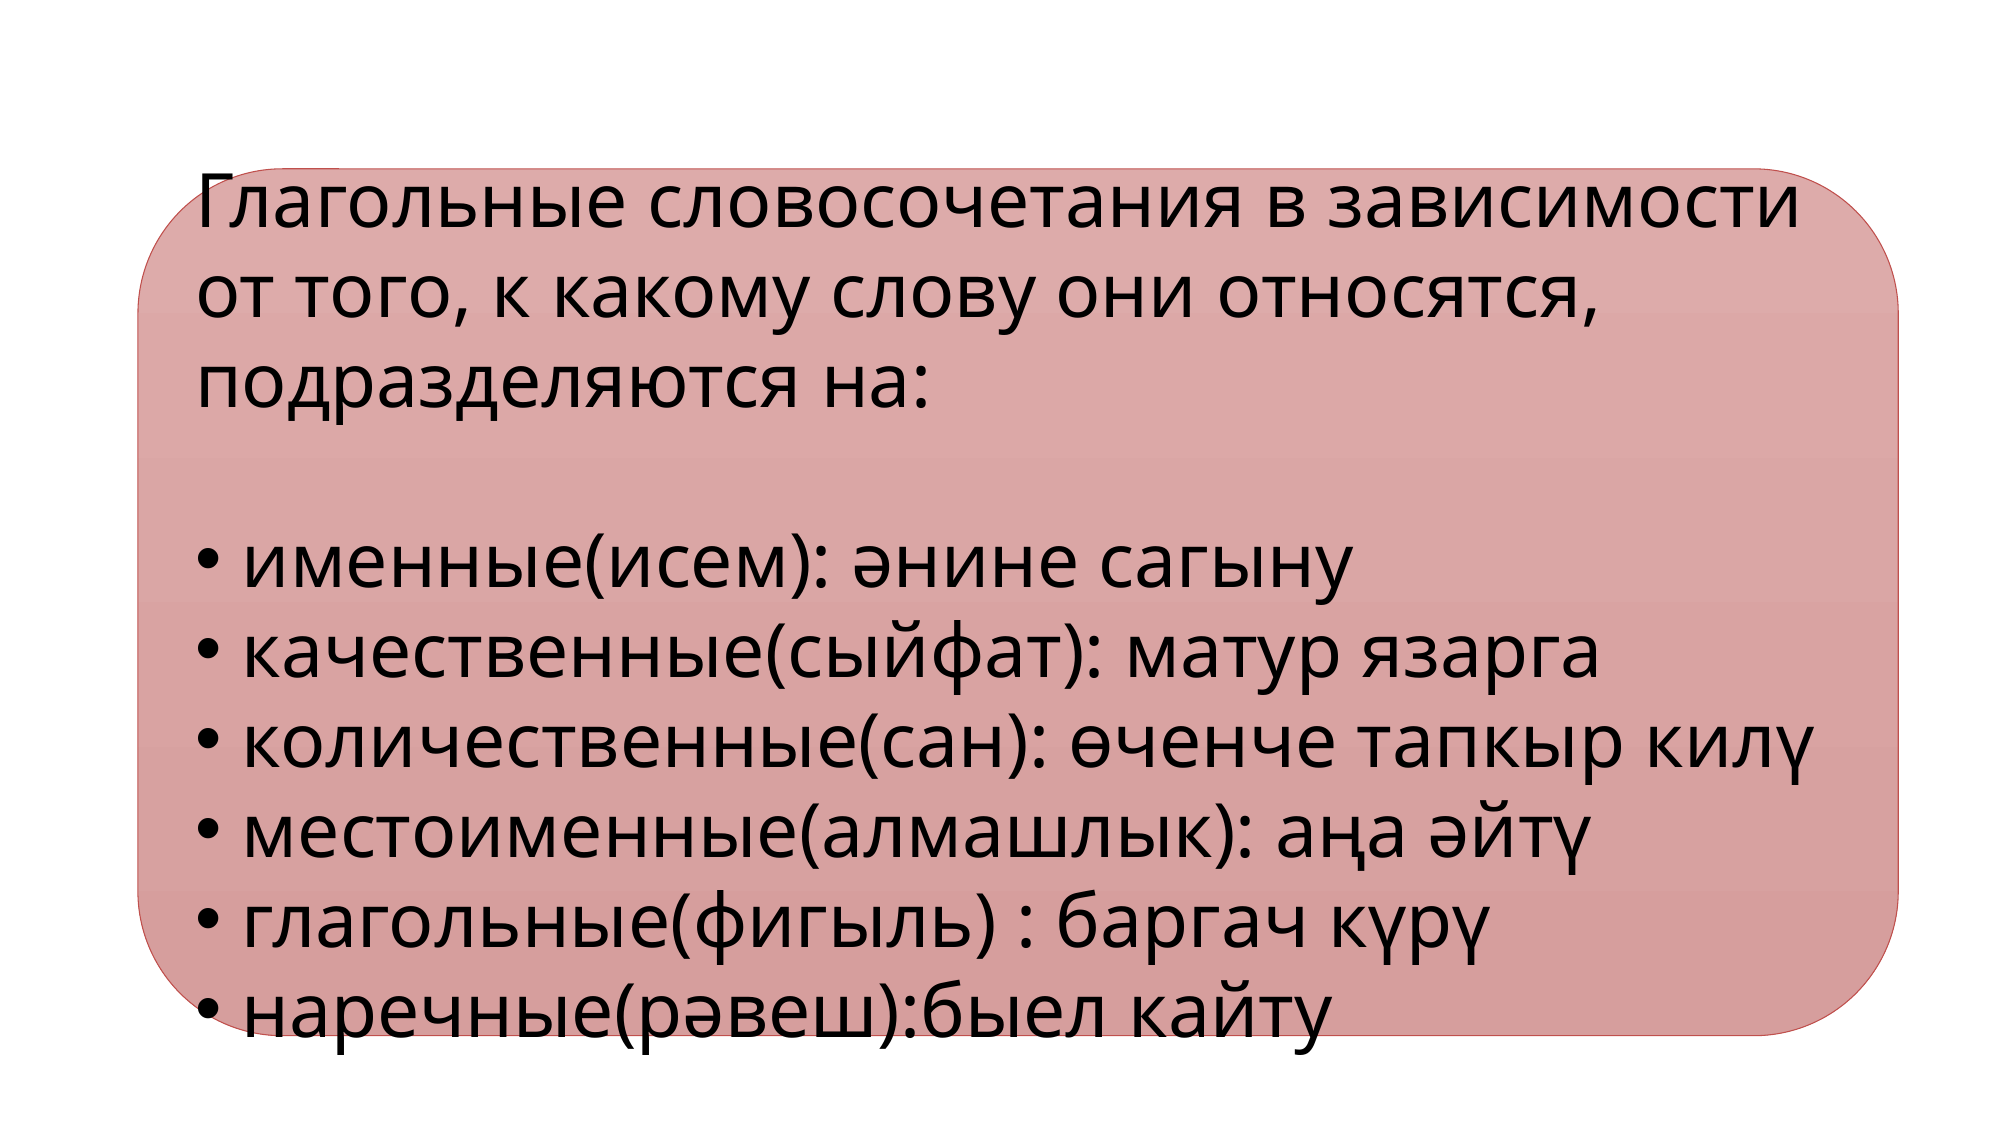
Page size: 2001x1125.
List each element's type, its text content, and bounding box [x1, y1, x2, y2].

text_box Глагольные словосочетания в зависимости от того, к какому слову они относятся, подразделяются на: именные(исем): әнине сагыну качественные(сыйфат): матур язарга количественные(сан): өченче тапкыр килү местоименные(алмашлык): аңа әйтү глагольные(фигыль) : баргач күрү наречные(рәвеш):быел кайту [137, 168, 1899, 1037]
